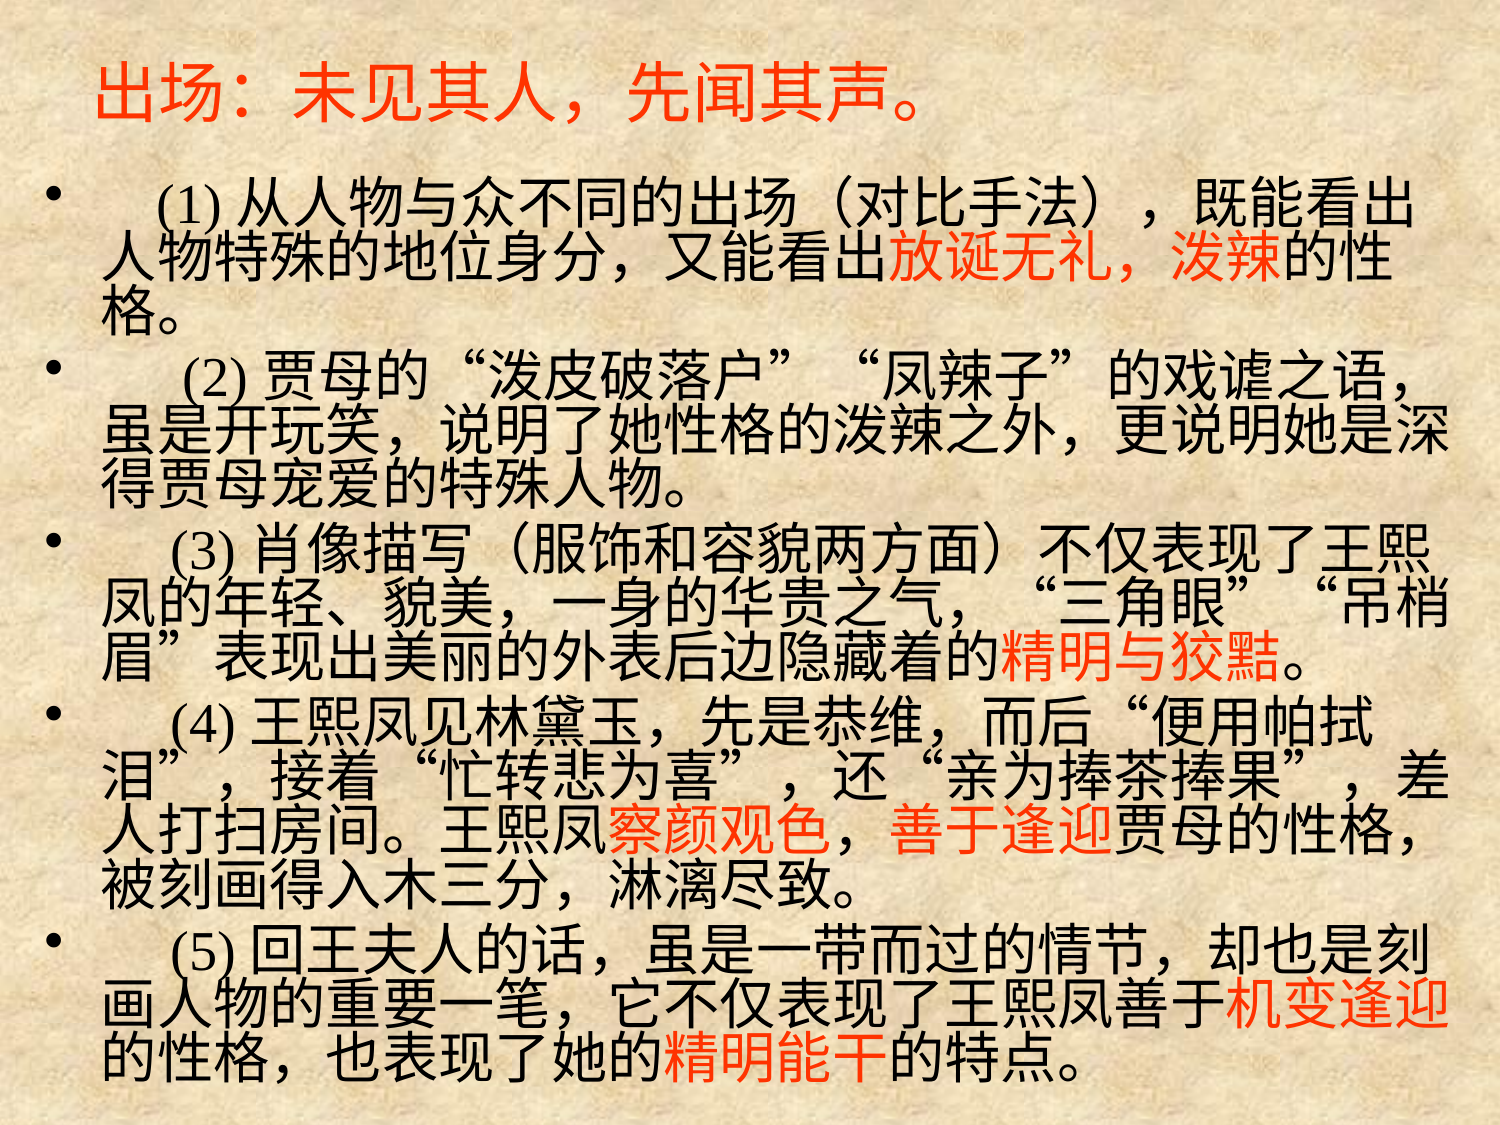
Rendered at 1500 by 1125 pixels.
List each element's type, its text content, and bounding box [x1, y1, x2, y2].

picture [0, 0, 1500, 1125]
title 出场：未见其人，先闻其声。 [76, 30, 1352, 151]
list (1)从人物与众不同的出场（对比手法），既能看出人物特殊的地位身分，又能看出放诞无礼，泼辣的性格。 (2)贾母的“泼皮破落户”“凤辣子”的戏谑之语，虽是开玩笑，说明了她性格的泼辣之外，更说明她是深得贾母宠爱的特殊人物。 (3)肖像描写（服饰和容貌两方面）不仅表现了王熙凤的年轻、貌美，一身的华贵之气，“三角眼”“吊梢眉”表现出美丽的外表后边隐藏着的精明与狡黠。 (4)王熙凤见林黛玉，先是恭维，而后“便用帕拭泪”，接着“忙转悲为喜”，还“亲为捧茶捧果”，差人打扫房间。王熙凤察颜观色，善于逢迎贾母的性格，被刻画得入木三分，淋漓尽致。 (5)回王夫人的话，虽是一带而过的情节，却也是刻画人物的重要一笔，它不仅表现了王熙凤善于机变逢迎的性格，也表现了她的精明能干的特点。 [29, 172, 1471, 1106]
